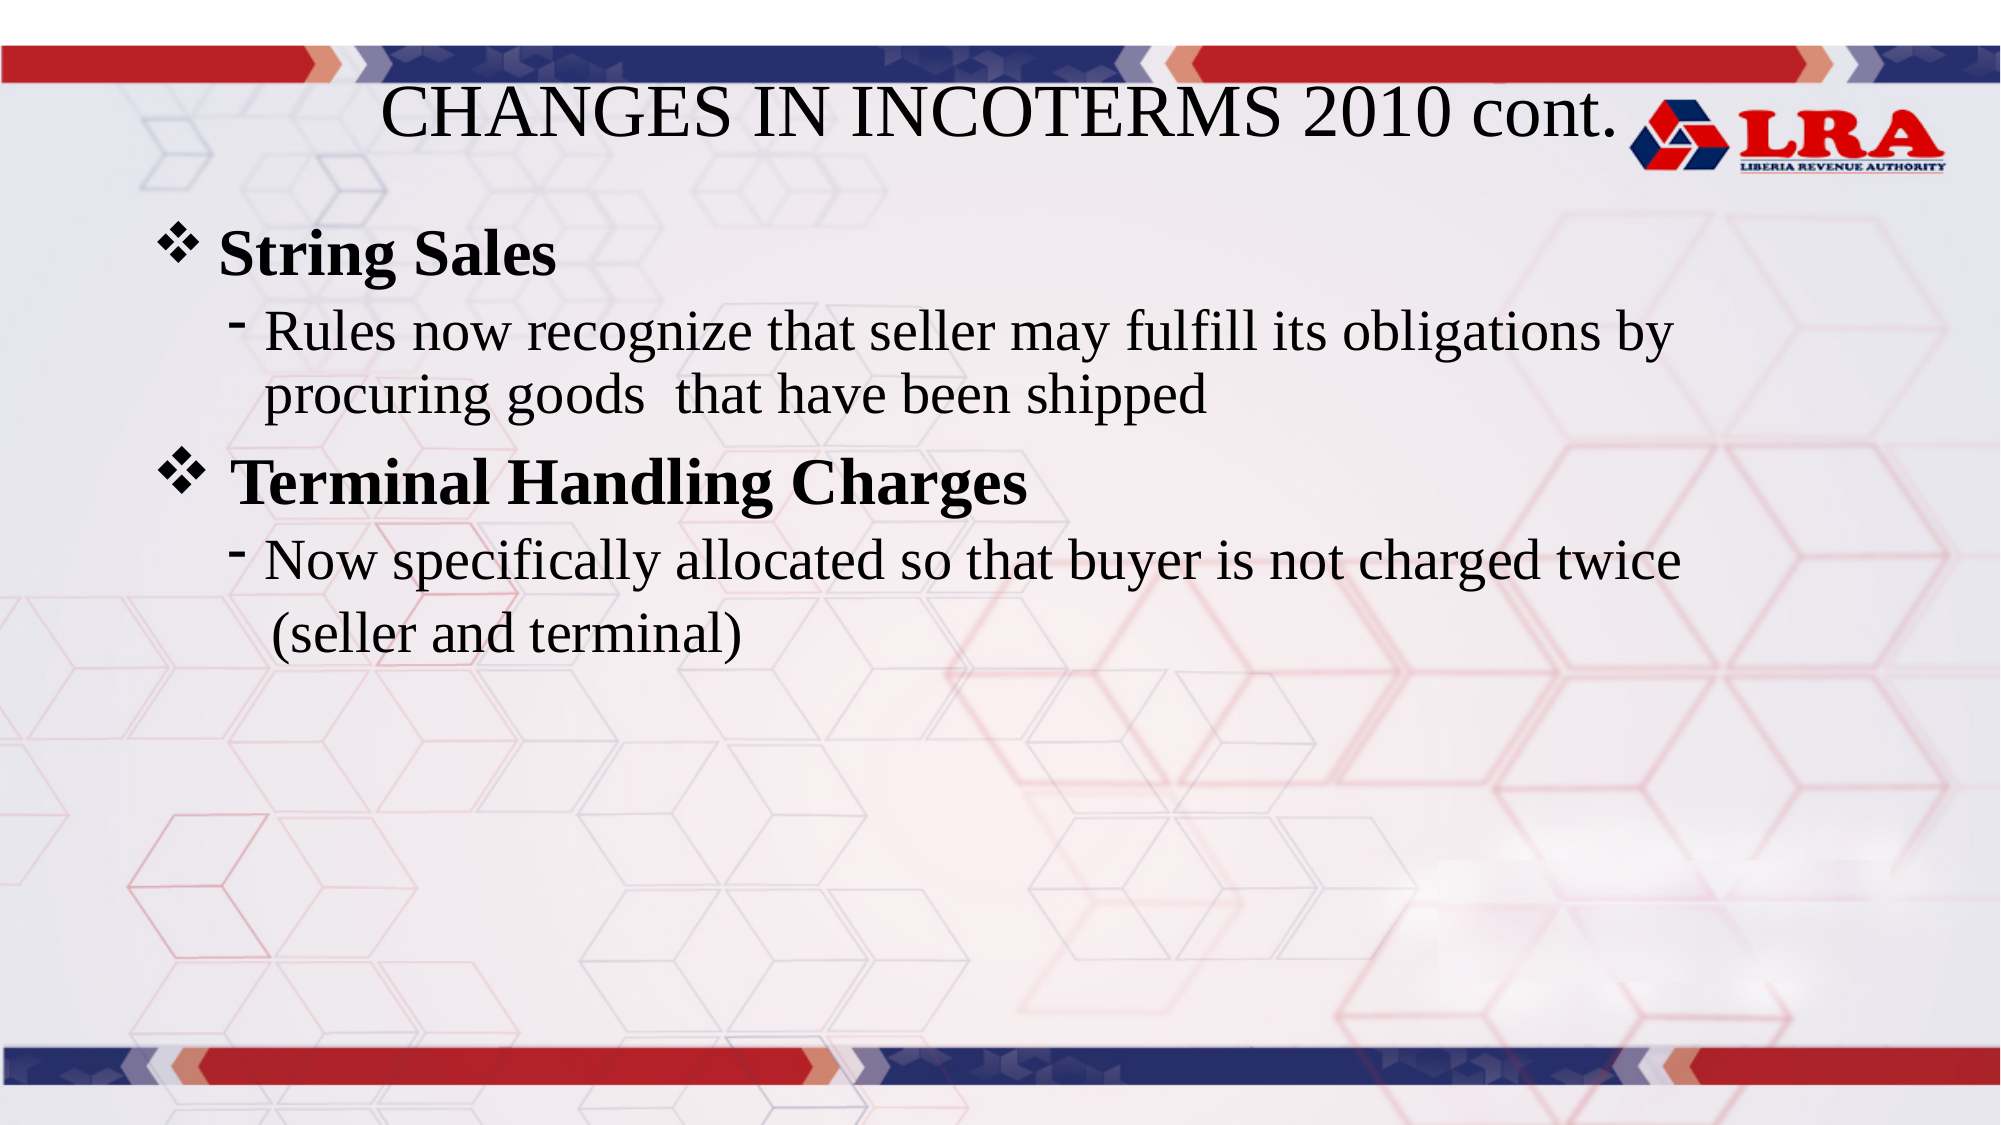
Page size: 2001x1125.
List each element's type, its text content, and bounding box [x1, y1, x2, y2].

list String Sales Rules now recognize that seller may fulfill its obligations by procuring goods that have been shipped Terminal Handling Charges Now specifically allocated so that buyer is not charged twice (seller and terminal) [137, 210, 1863, 1058]
title CHANGES IN INCOTERMS 2010 cont. [137, 59, 1863, 165]
picture [0, 0, 2001, 1125]
